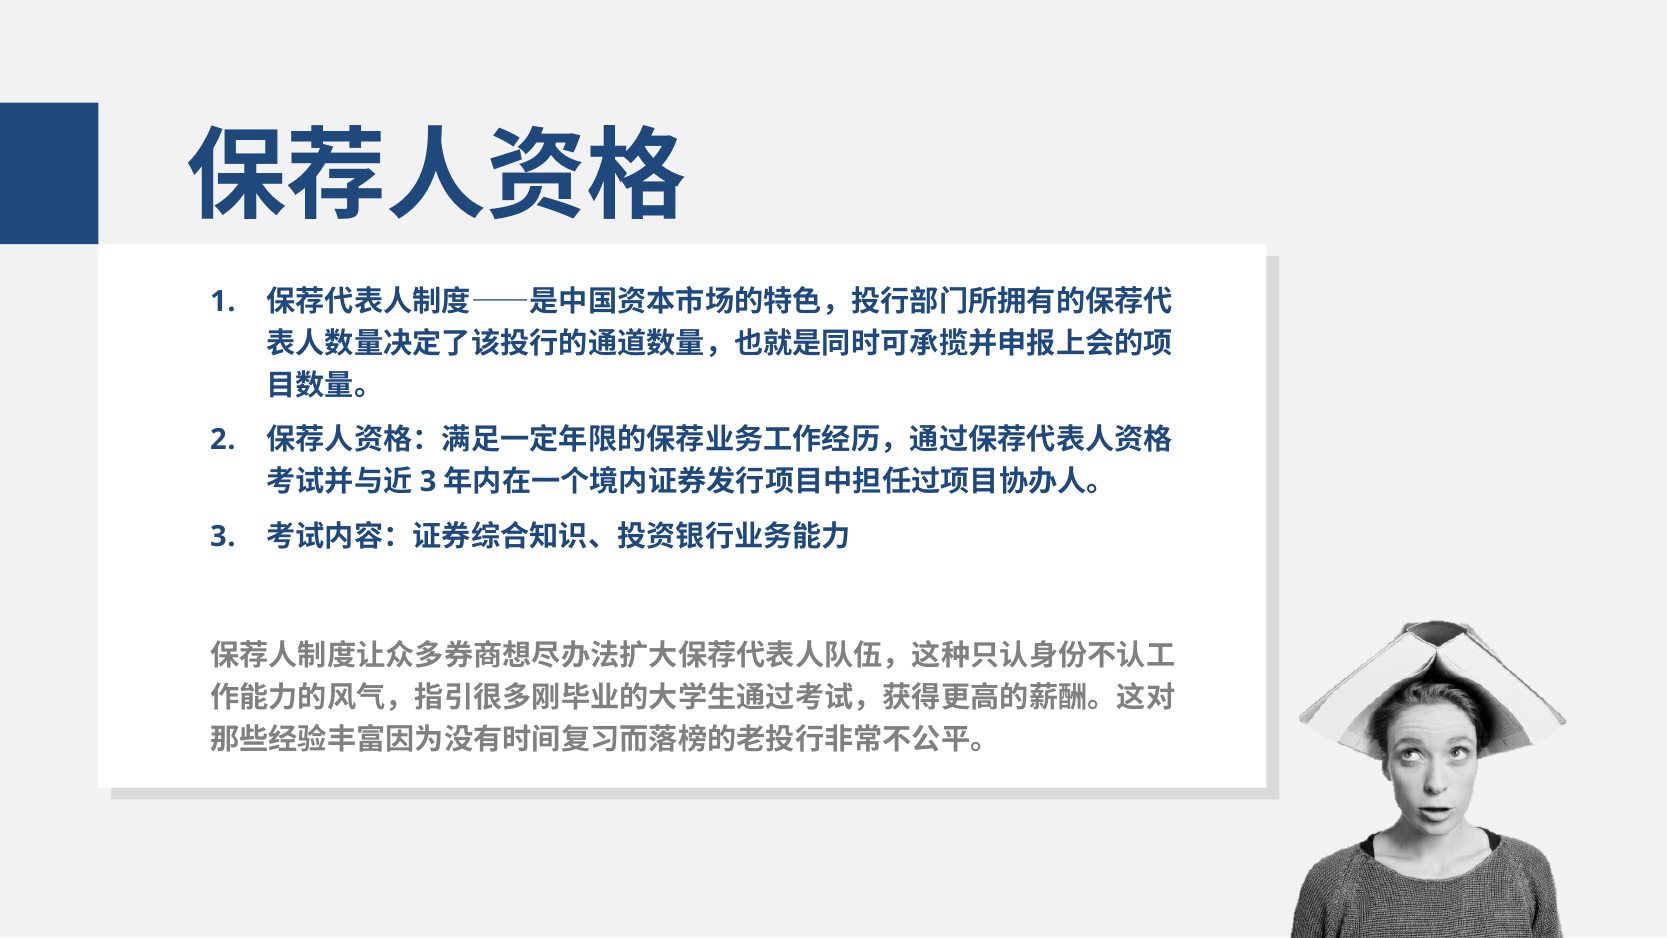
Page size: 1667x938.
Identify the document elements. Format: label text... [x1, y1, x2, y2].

text_box 保荐代表人制度——是中国资本市场的特色，投行部门所拥有的保荐代表人数量决定了该投行的通道数量，也就是同时可承揽并申报上会的项目数量。 保荐人资格：满足一定年限的保荐业务工作经历，通过保荐代表人资格考试并与近3年内在一个境内证券发行项目中担任过项目协办人。 考试内容：证券综合知识、投资银行业务能力 [195, 267, 1212, 560]
text_box 保荐人制度让众多券商想尽办法扩大保荐代表人队伍，这种只认身份不认工作能力的风气，指引很多刚毕业的大学生通过考试，获得更高的薪酬。这对那些经验丰富因为没有时间复习而落榜的老投行非常不公平。 [195, 622, 1212, 763]
picture [1265, 574, 1584, 938]
text_box 保荐人资格 [171, 102, 1235, 238]
